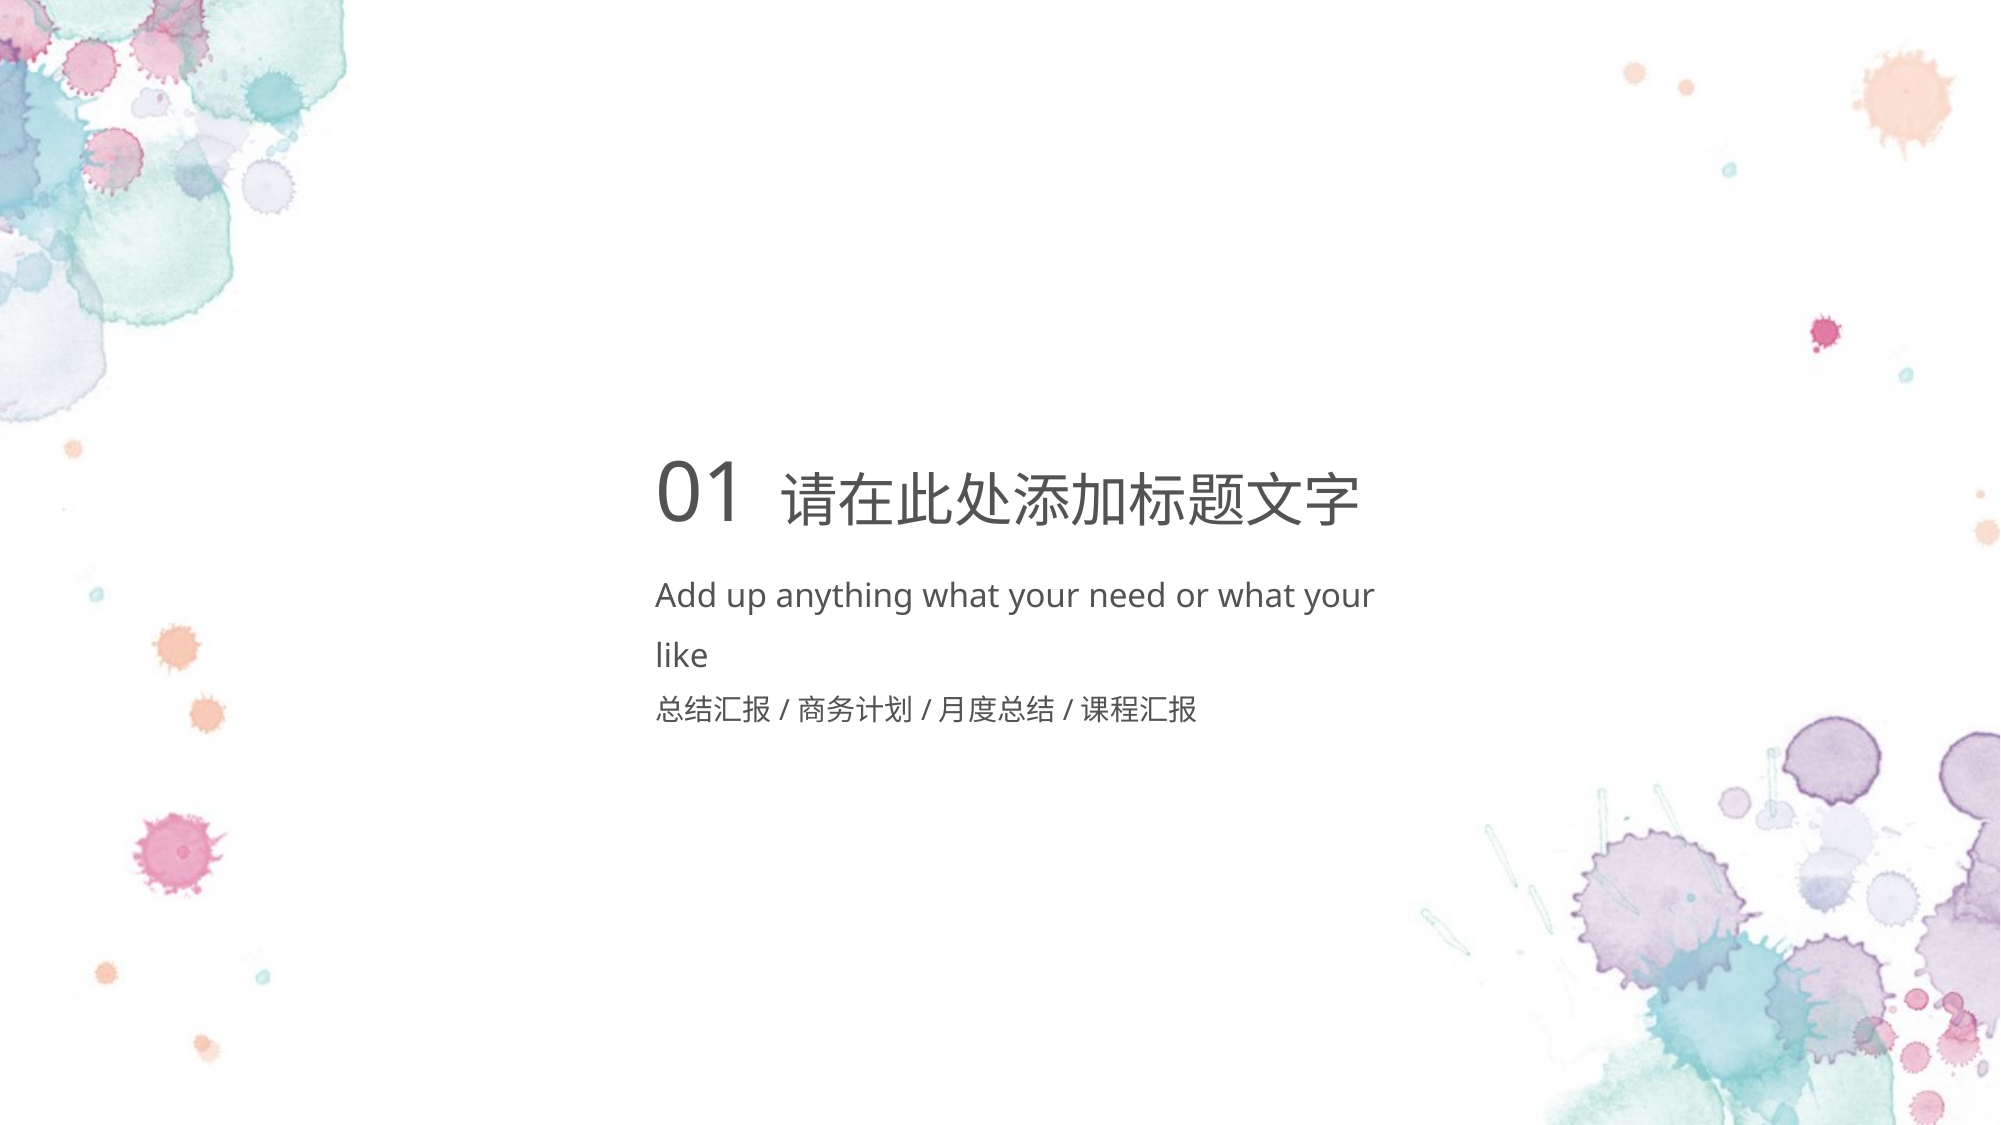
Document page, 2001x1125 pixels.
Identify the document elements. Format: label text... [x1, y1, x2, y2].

text_box Add up anything what your need or what your like 总结汇报/商务计划/月度总结/课程汇报 [640, 546, 1418, 734]
text_box 01 请在此处添加标题文字 [640, 430, 1442, 546]
picture [0, 0, 2001, 1125]
